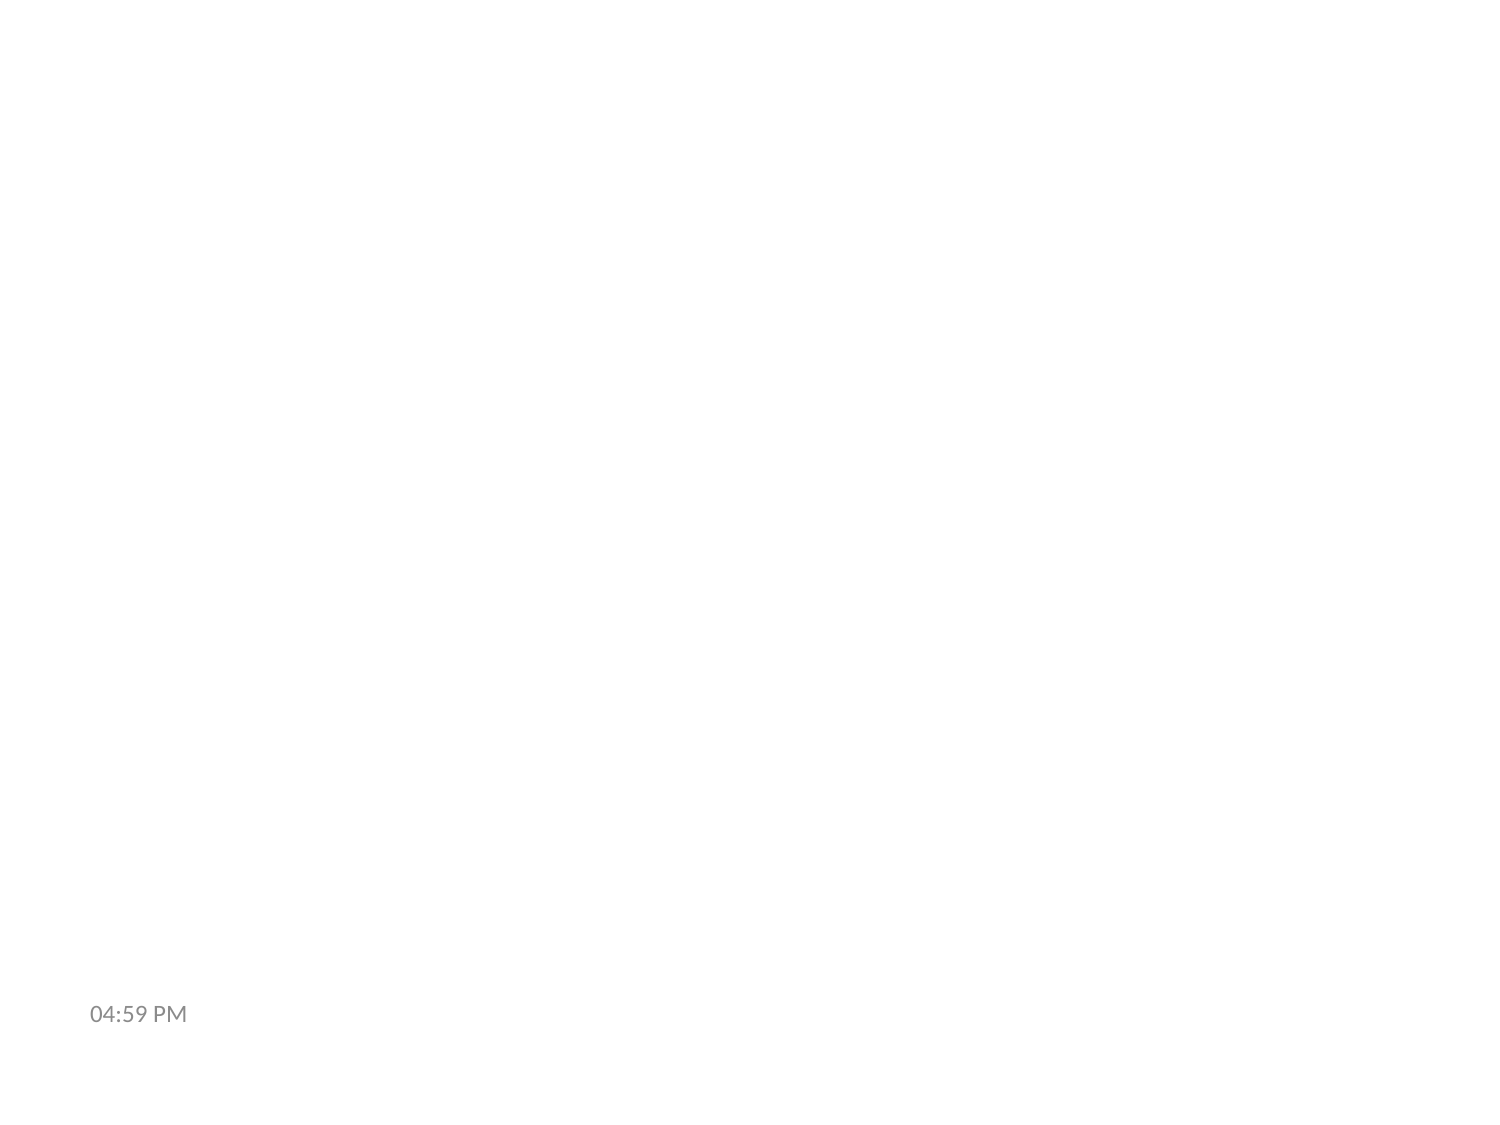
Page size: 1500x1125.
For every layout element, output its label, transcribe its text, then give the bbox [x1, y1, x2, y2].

text_box 3:35 PM [75, 982, 425, 1043]
